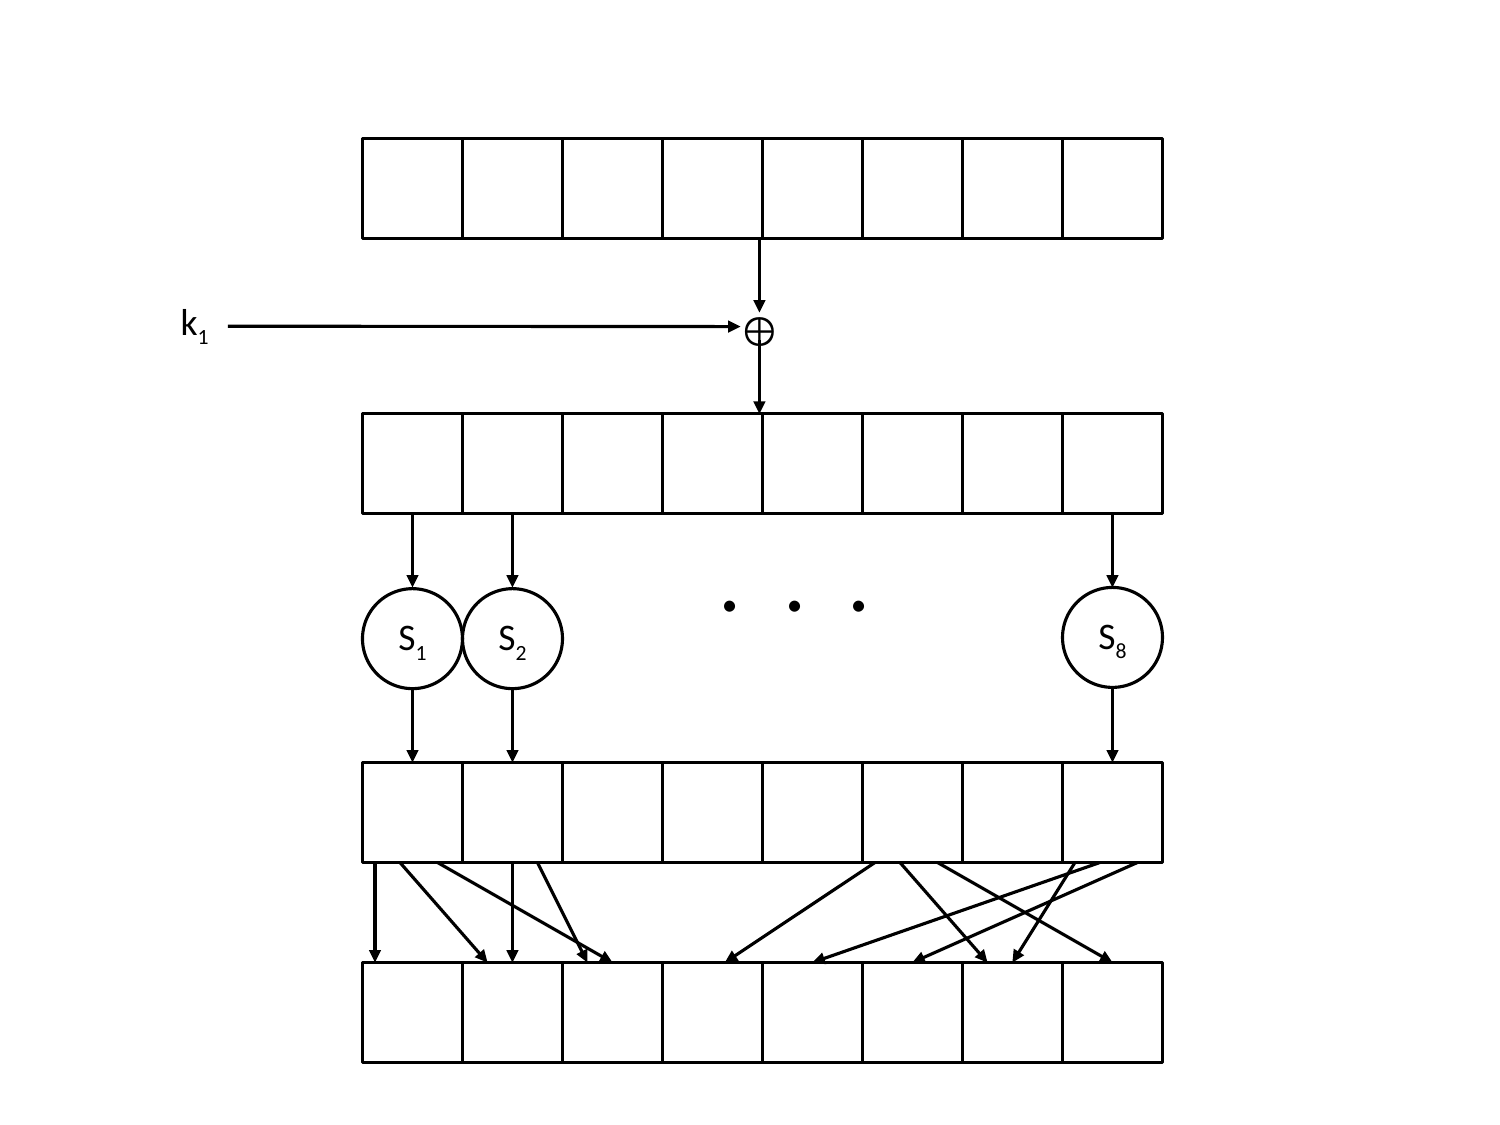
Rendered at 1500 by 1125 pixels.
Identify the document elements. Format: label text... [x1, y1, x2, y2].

text_box [762, 971, 862, 1063]
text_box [812, 862, 910, 963]
text_box [1062, 762, 1163, 863]
text_box [362, 413, 462, 514]
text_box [437, 862, 512, 963]
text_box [399, 862, 435, 963]
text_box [724, 862, 810, 963]
text_box [362, 762, 462, 863]
text_box [562, 762, 662, 863]
text_box [962, 138, 1062, 239]
text_box [762, 762, 862, 860]
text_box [588, 862, 613, 963]
text_box [462, 413, 562, 514]
text_box S1 [361, 588, 462, 690]
text_box S2 [461, 588, 564, 690]
text_box [562, 413, 662, 514]
text_box [862, 971, 962, 1063]
text_box [1062, 138, 1163, 239]
text_box [862, 138, 962, 239]
text_box [462, 971, 562, 1063]
text_box [862, 413, 962, 514]
text_box [462, 138, 562, 239]
text_box k1 [165, 290, 224, 357]
text_box [662, 762, 762, 863]
text_box [762, 138, 862, 239]
text_box S8 [1061, 586, 1164, 689]
text_box [362, 138, 462, 239]
text_box [1062, 413, 1163, 514]
text_box [662, 413, 762, 514]
text_box  [724, 288, 795, 364]
text_box [862, 762, 962, 860]
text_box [537, 862, 588, 963]
text_box [762, 413, 862, 512]
text_box [1062, 962, 1163, 1063]
text_box [462, 762, 562, 860]
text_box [912, 862, 1138, 963]
text_box [362, 962, 462, 1063]
text_box [962, 973, 1062, 1063]
text_box [662, 962, 762, 1063]
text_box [513, 862, 535, 963]
text_box . . . [703, 512, 887, 638]
text_box [662, 138, 762, 239]
text_box [562, 962, 662, 1063]
text_box [962, 762, 1062, 859]
text_box [562, 138, 662, 239]
text_box [962, 413, 1062, 514]
